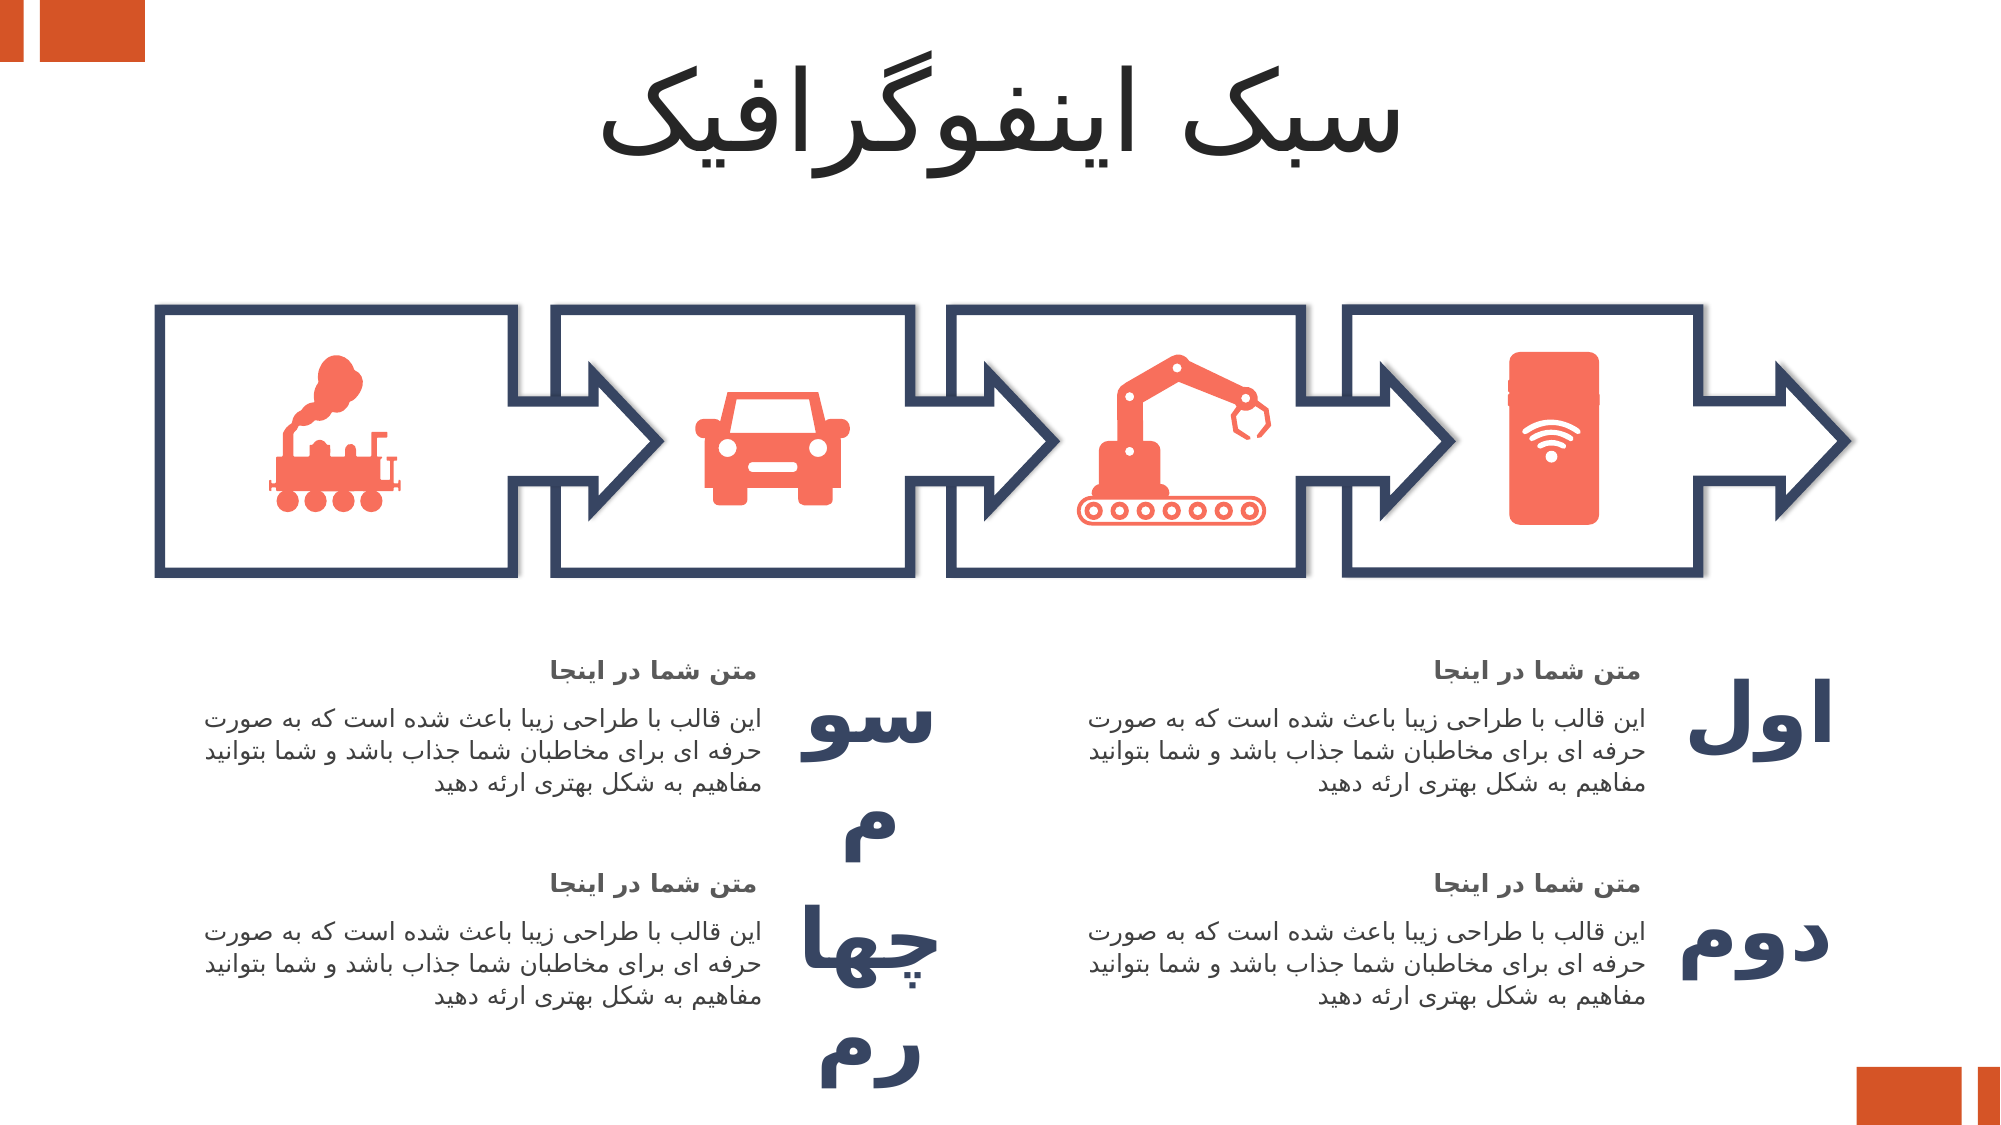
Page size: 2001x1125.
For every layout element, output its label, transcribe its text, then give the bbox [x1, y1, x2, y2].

text_box دوم [1662, 869, 1854, 985]
text_box اول [1662, 652, 1859, 767]
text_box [1076, 354, 1272, 526]
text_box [269, 355, 401, 513]
list سبک اینفوگرافیک [53, 55, 1952, 175]
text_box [159, 309, 1845, 573]
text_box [159, 860, 778, 986]
text_box سوم [772, 652, 970, 867]
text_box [1043, 647, 1662, 773]
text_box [0, 0, 145, 62]
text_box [159, 647, 778, 773]
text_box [1043, 860, 1662, 986]
text_box چهارم [772, 878, 970, 1093]
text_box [1856, 1066, 2000, 1125]
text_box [1506, 350, 1600, 525]
